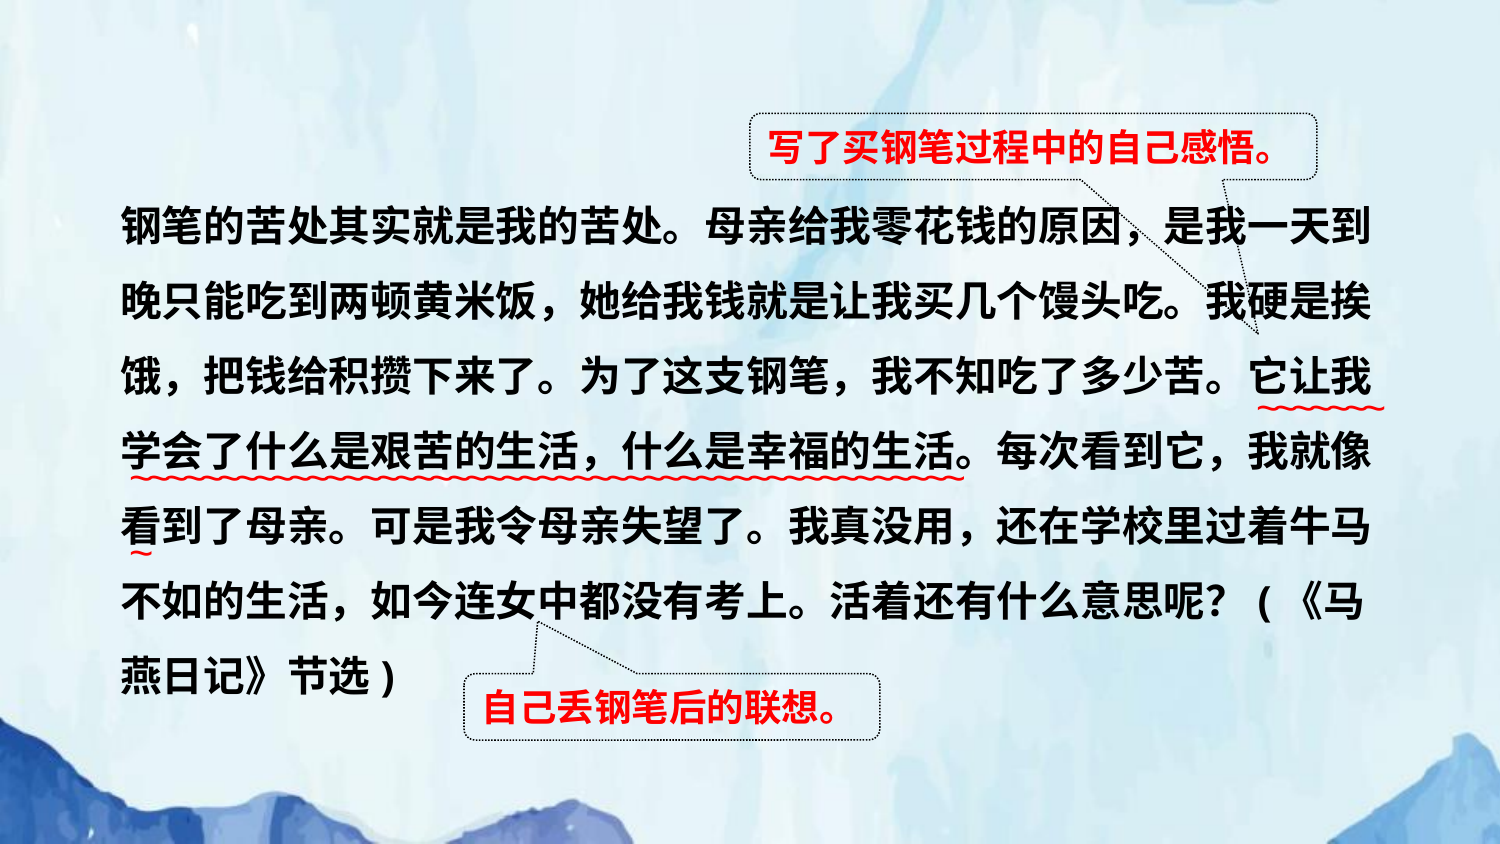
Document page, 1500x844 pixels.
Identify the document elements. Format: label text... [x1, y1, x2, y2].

text_box 钢笔的苦处其实就是我的苦处。母亲给我零花钱的原因，是我一天到晚只能吃到两顿黄米饭，她给我钱就是让我买几个馒头吃。我硬是挨饿，把钱给积攒下来了。为了这支钢笔，我不知吃了多少苦。它让我学会了什么是艰苦的生活，什么是幸福的生活。每次看到它，我就像看到了母亲。可是我令母亲失望了。我真没用，还在学校里过着牛马不如的生活，如今连女中都没有考上。活着还有什么意思呢？(《马燕日记》节选) [105, 166, 1395, 707]
text_box ~~~~~~~ [1241, 348, 1437, 439]
text_box ~~~~~~~~~~~~~~~~~~~~~~~~~~~~~~~~~~~~~~~~~~~~~~~~ [114, 418, 981, 583]
text_box 自己丢钢笔后的联想。 [463, 621, 880, 741]
picture [0, 0, 1500, 844]
text_box 写了买钢笔过程中的自己感悟。 [749, 113, 1317, 334]
